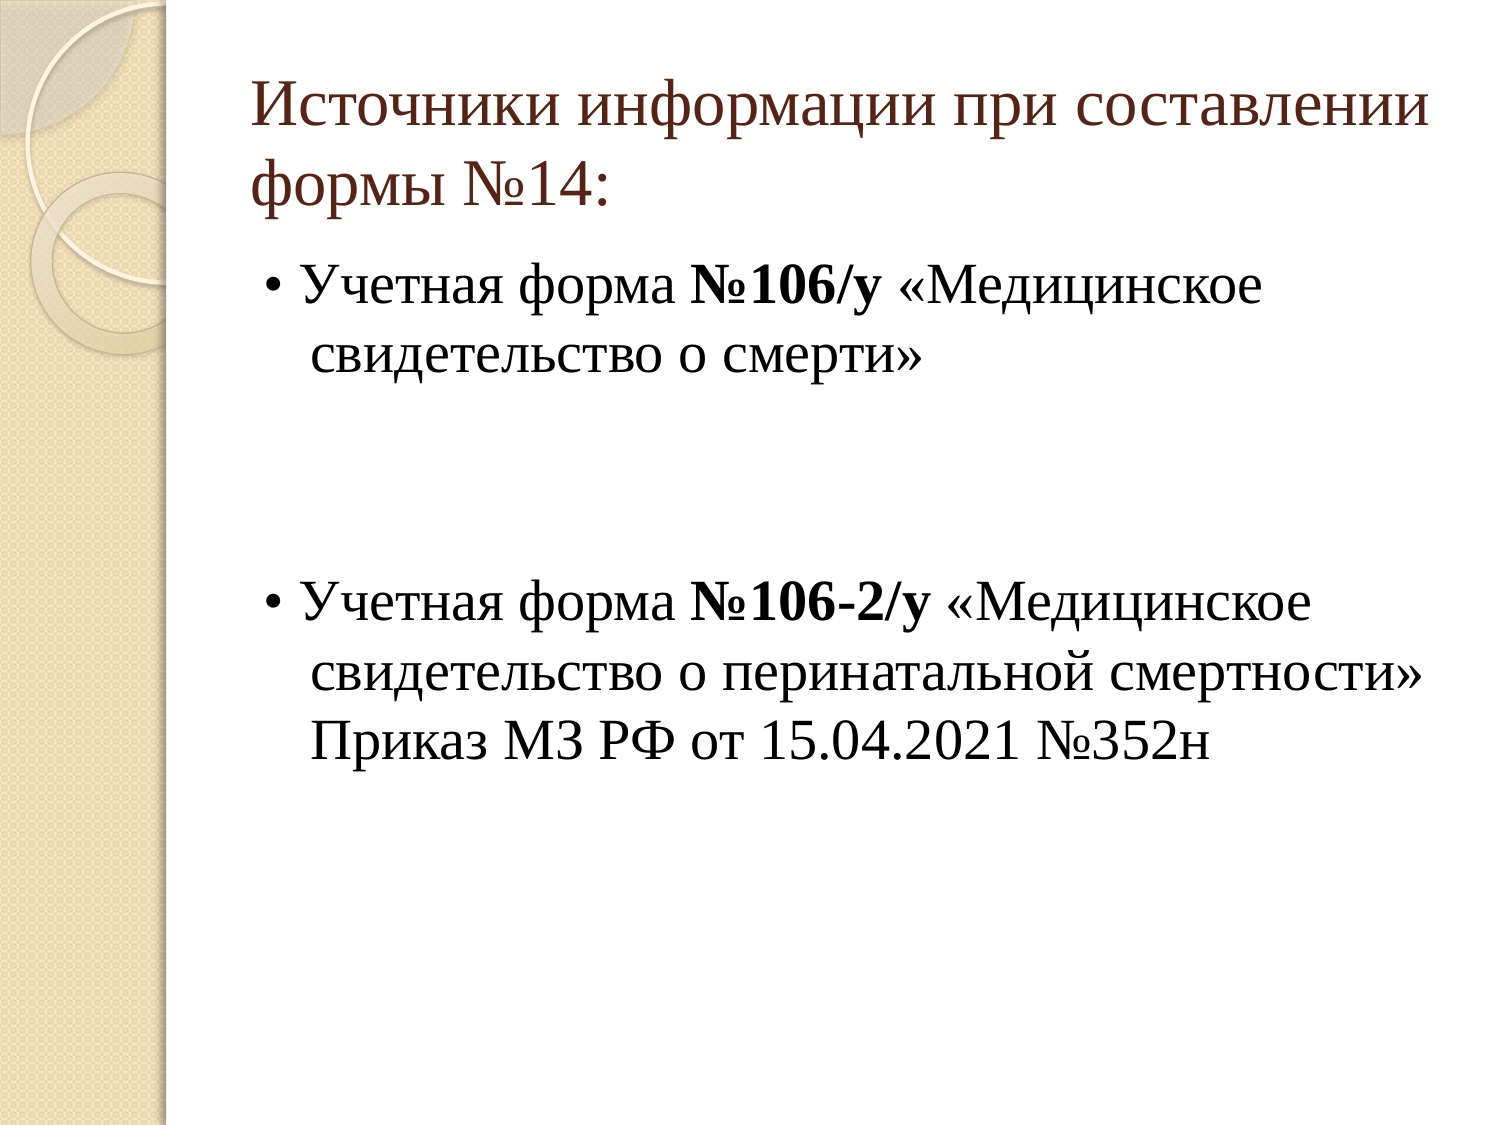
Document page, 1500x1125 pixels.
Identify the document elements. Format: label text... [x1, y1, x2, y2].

title Источники информации при составлении формы №14: [235, 45, 1466, 233]
list • Учетная форма №106/у «Медицинское свидетельство о смерти» • Учетная форма №106-2/у «Медицинское свидетельство о перинатальной смертности» Приказ МЗ РФ от 15.04.2021 №352н [235, 237, 1466, 1025]
